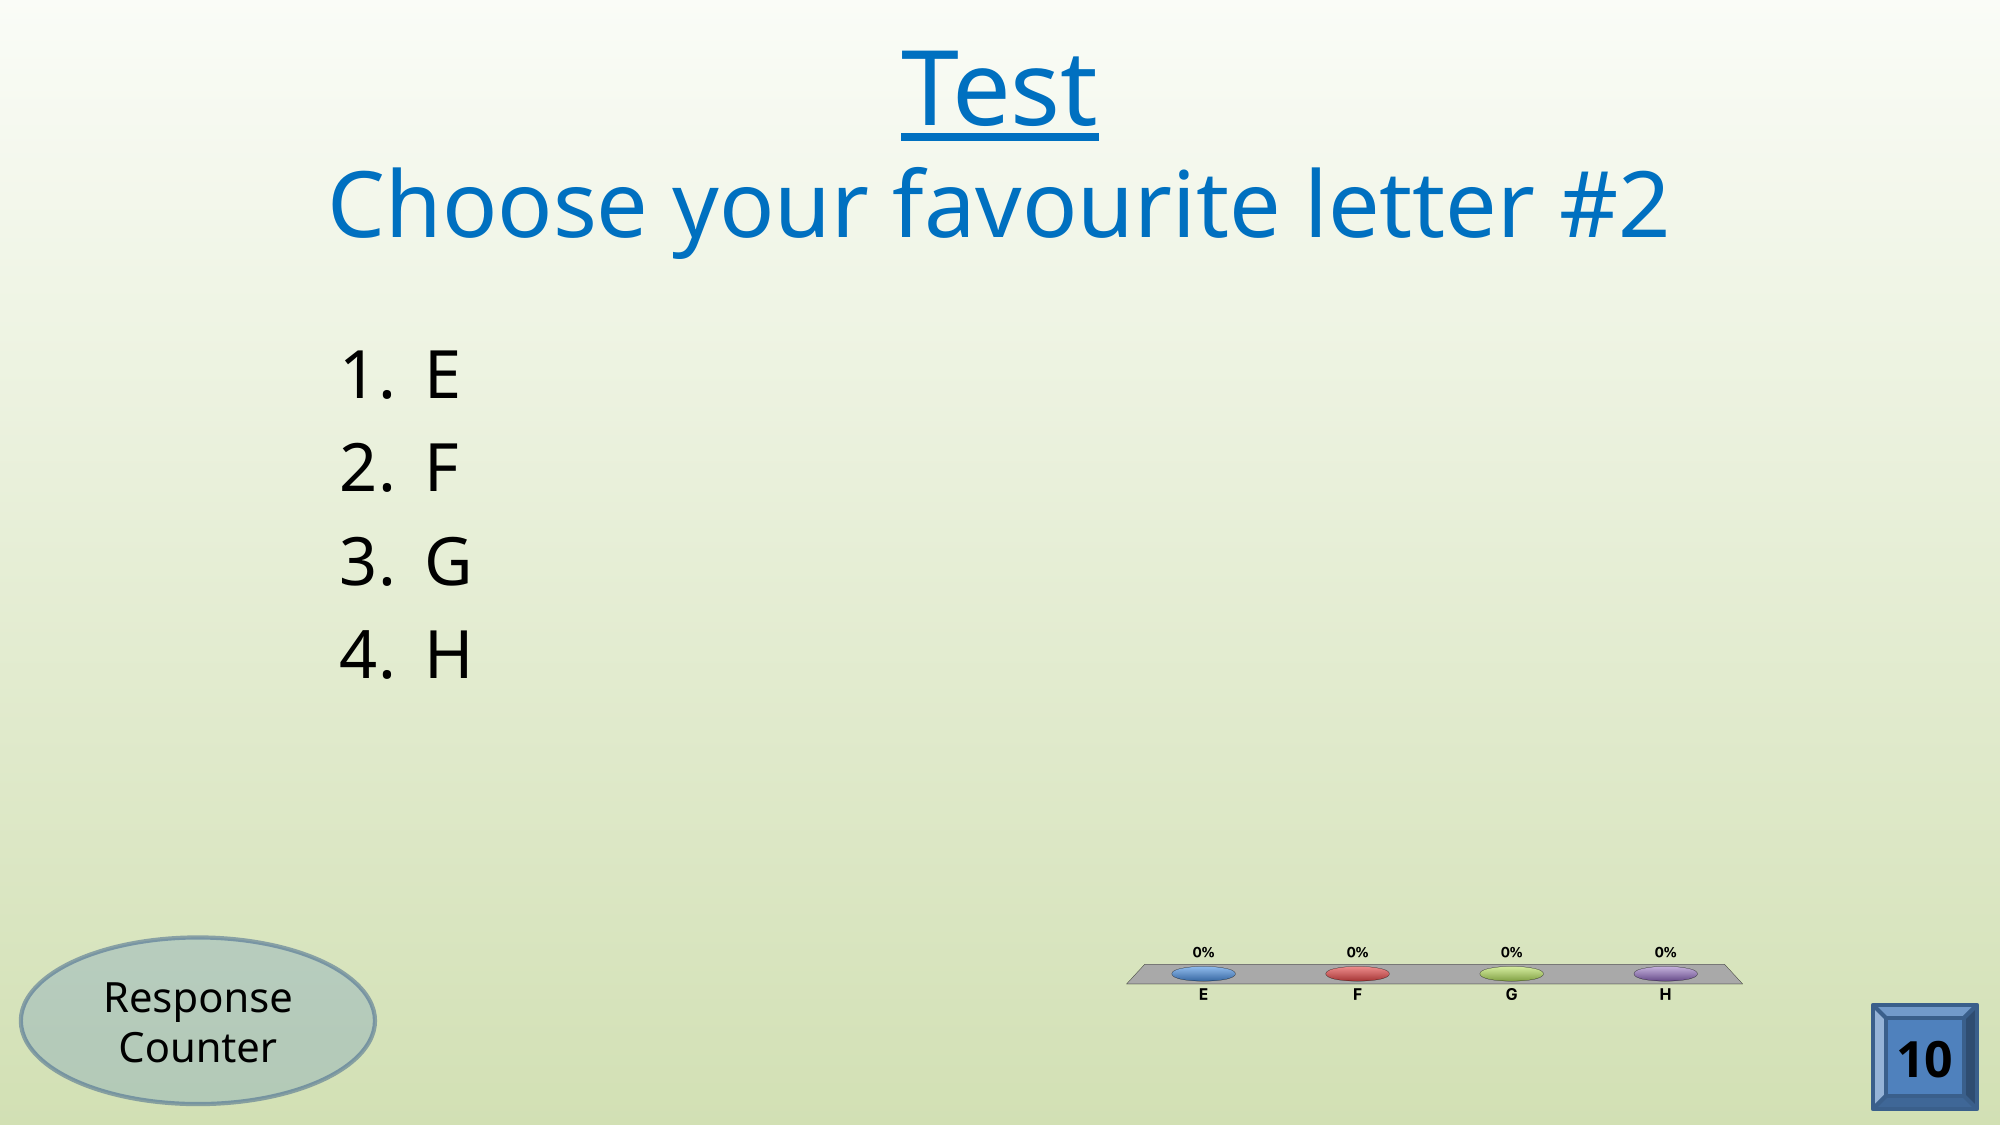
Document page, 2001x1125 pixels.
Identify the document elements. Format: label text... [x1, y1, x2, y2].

text_box Response Counter [18, 935, 378, 1107]
picture [1124, 262, 1762, 1006]
title Test Choose your favourite letter #2 [99, 45, 1900, 233]
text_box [1872, 1004, 1978, 1110]
list E F G H [324, 324, 1000, 761]
